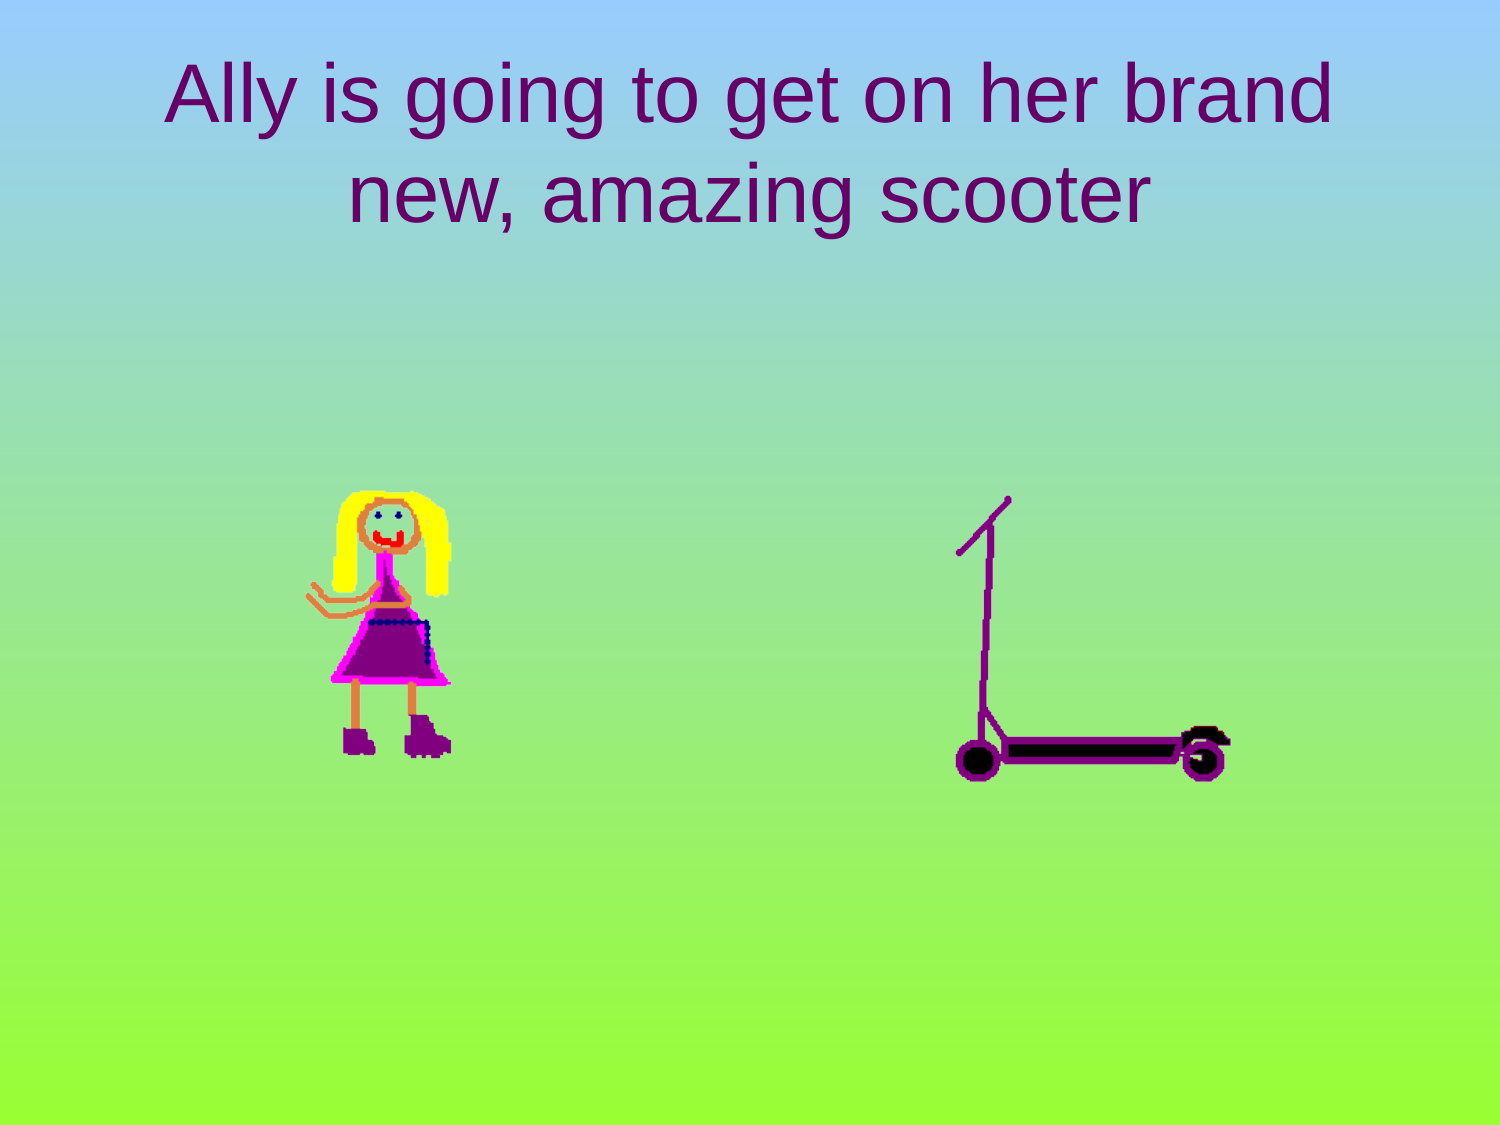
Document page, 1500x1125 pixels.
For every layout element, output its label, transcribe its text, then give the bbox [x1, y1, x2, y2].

title Ally is going to get on her brand new, amazing scooter [75, 45, 1425, 233]
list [249, 477, 563, 791]
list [937, 477, 1251, 791]
